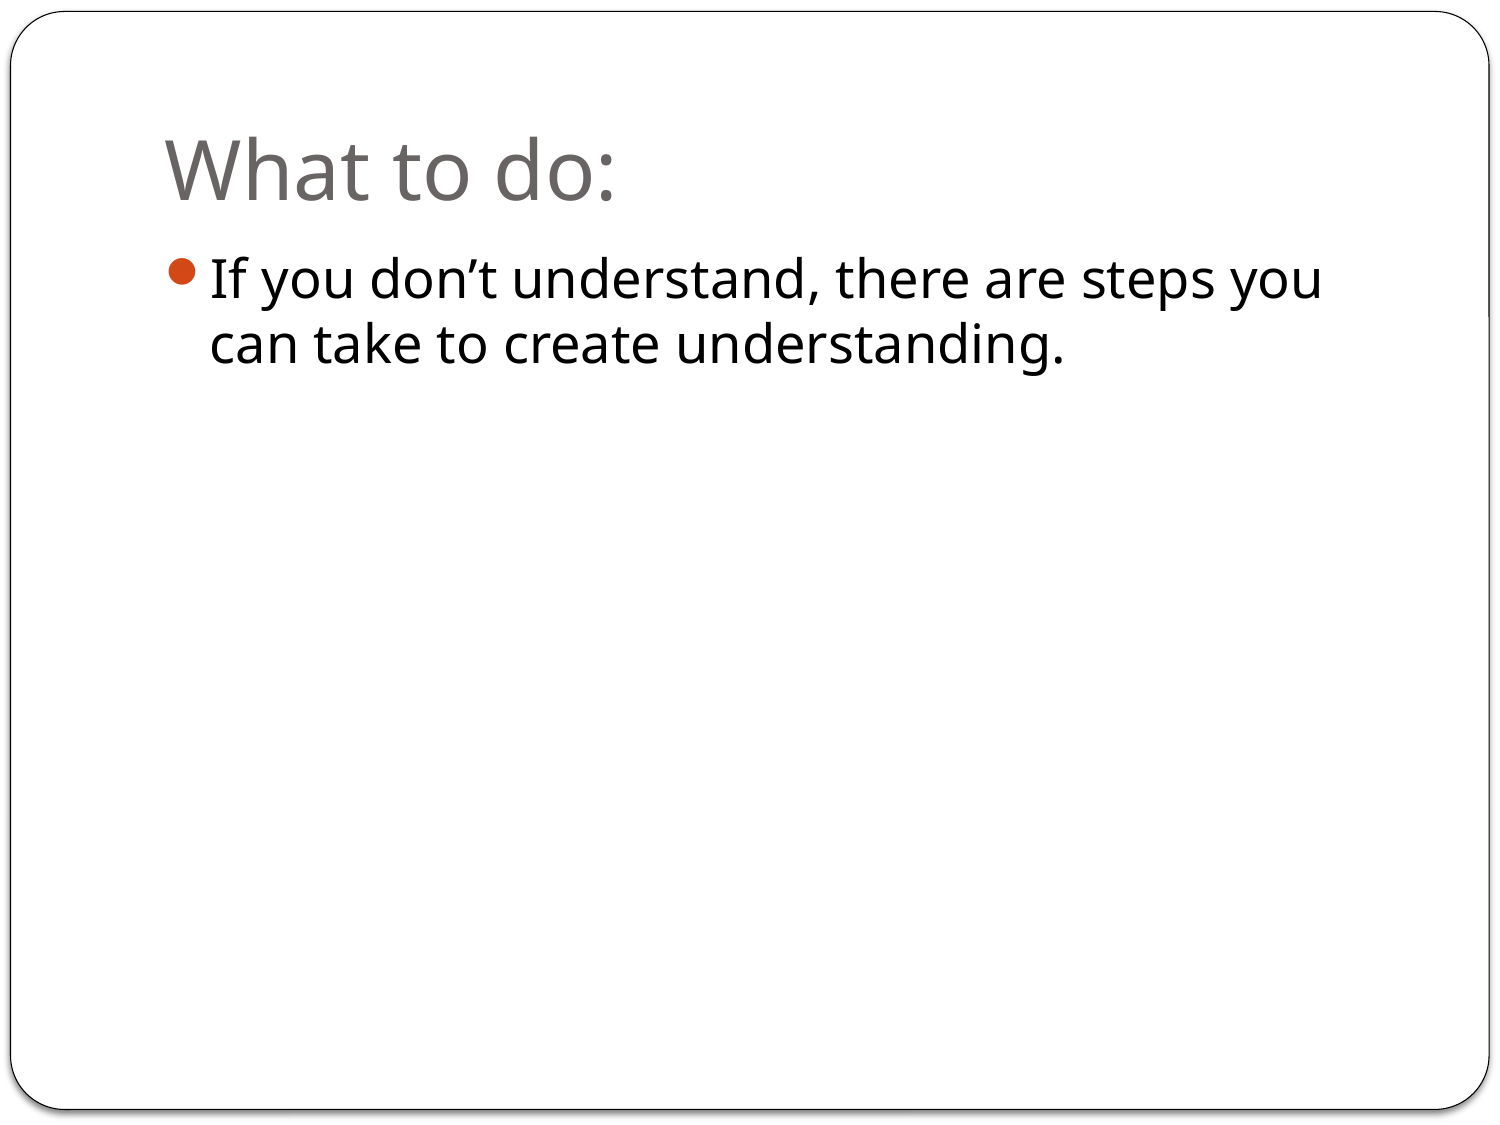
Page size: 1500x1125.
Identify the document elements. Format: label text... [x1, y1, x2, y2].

list If you don’t understand, there are steps you can take to create understanding. [150, 237, 1425, 988]
title What to do: [150, 45, 1425, 233]
